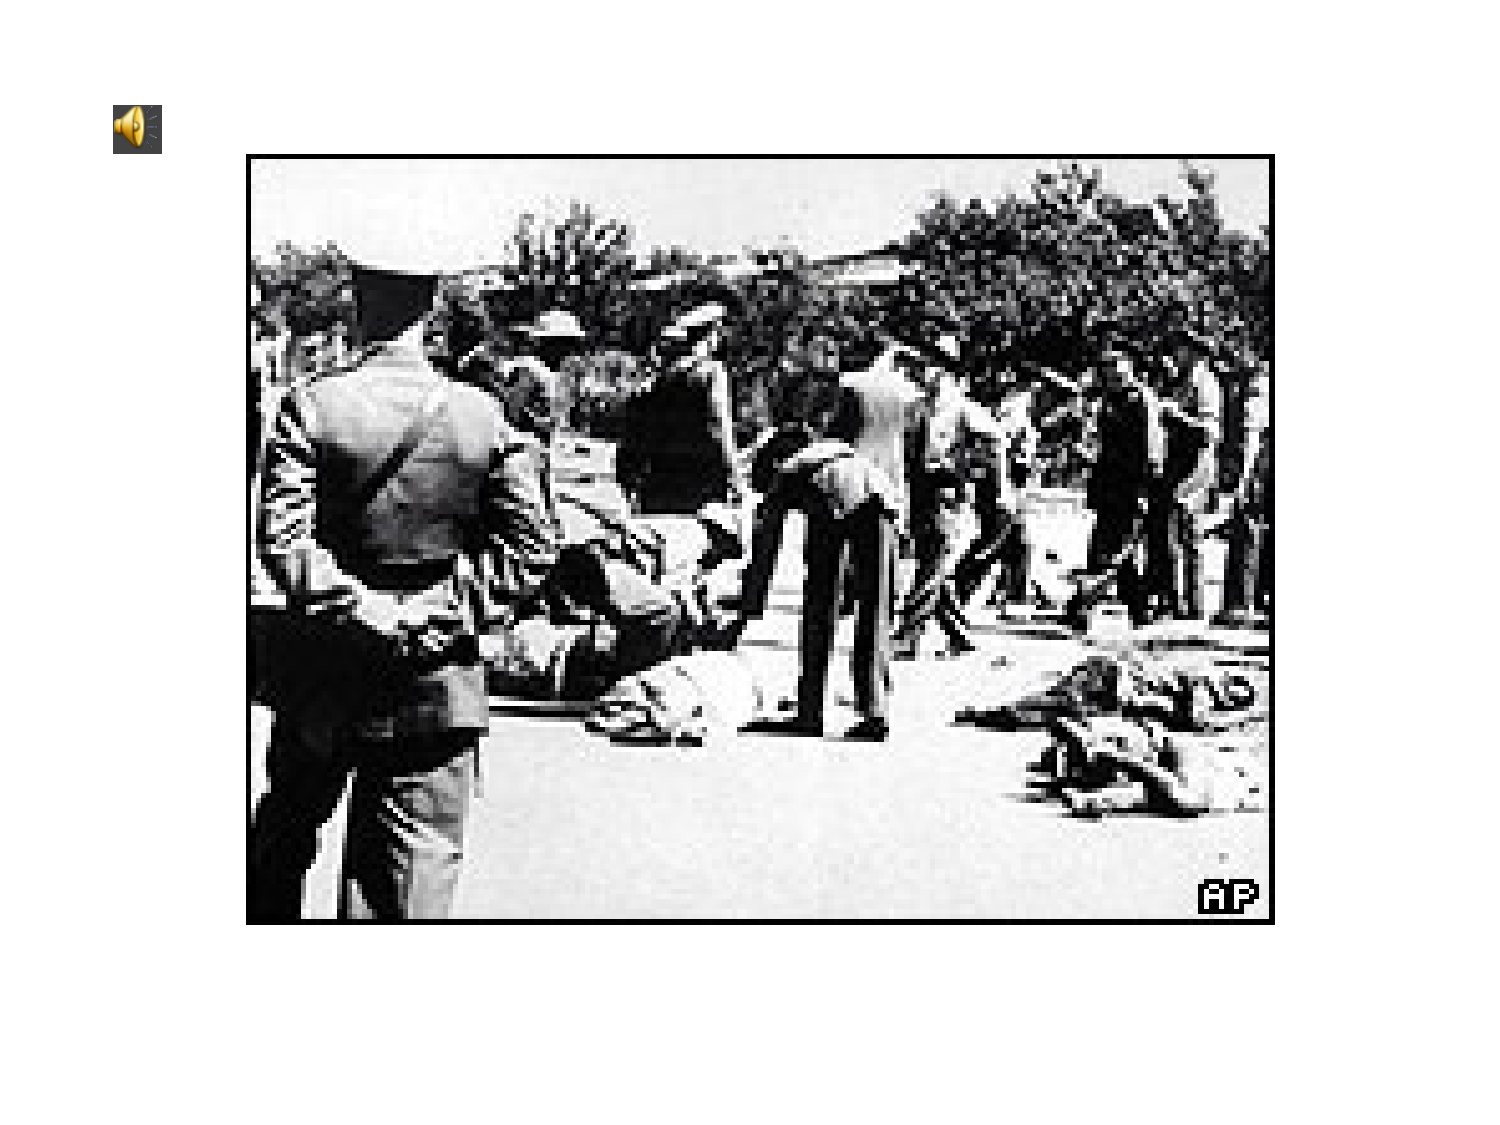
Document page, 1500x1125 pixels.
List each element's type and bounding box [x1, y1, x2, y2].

picture [112, 104, 163, 155]
picture [245, 154, 1276, 926]
